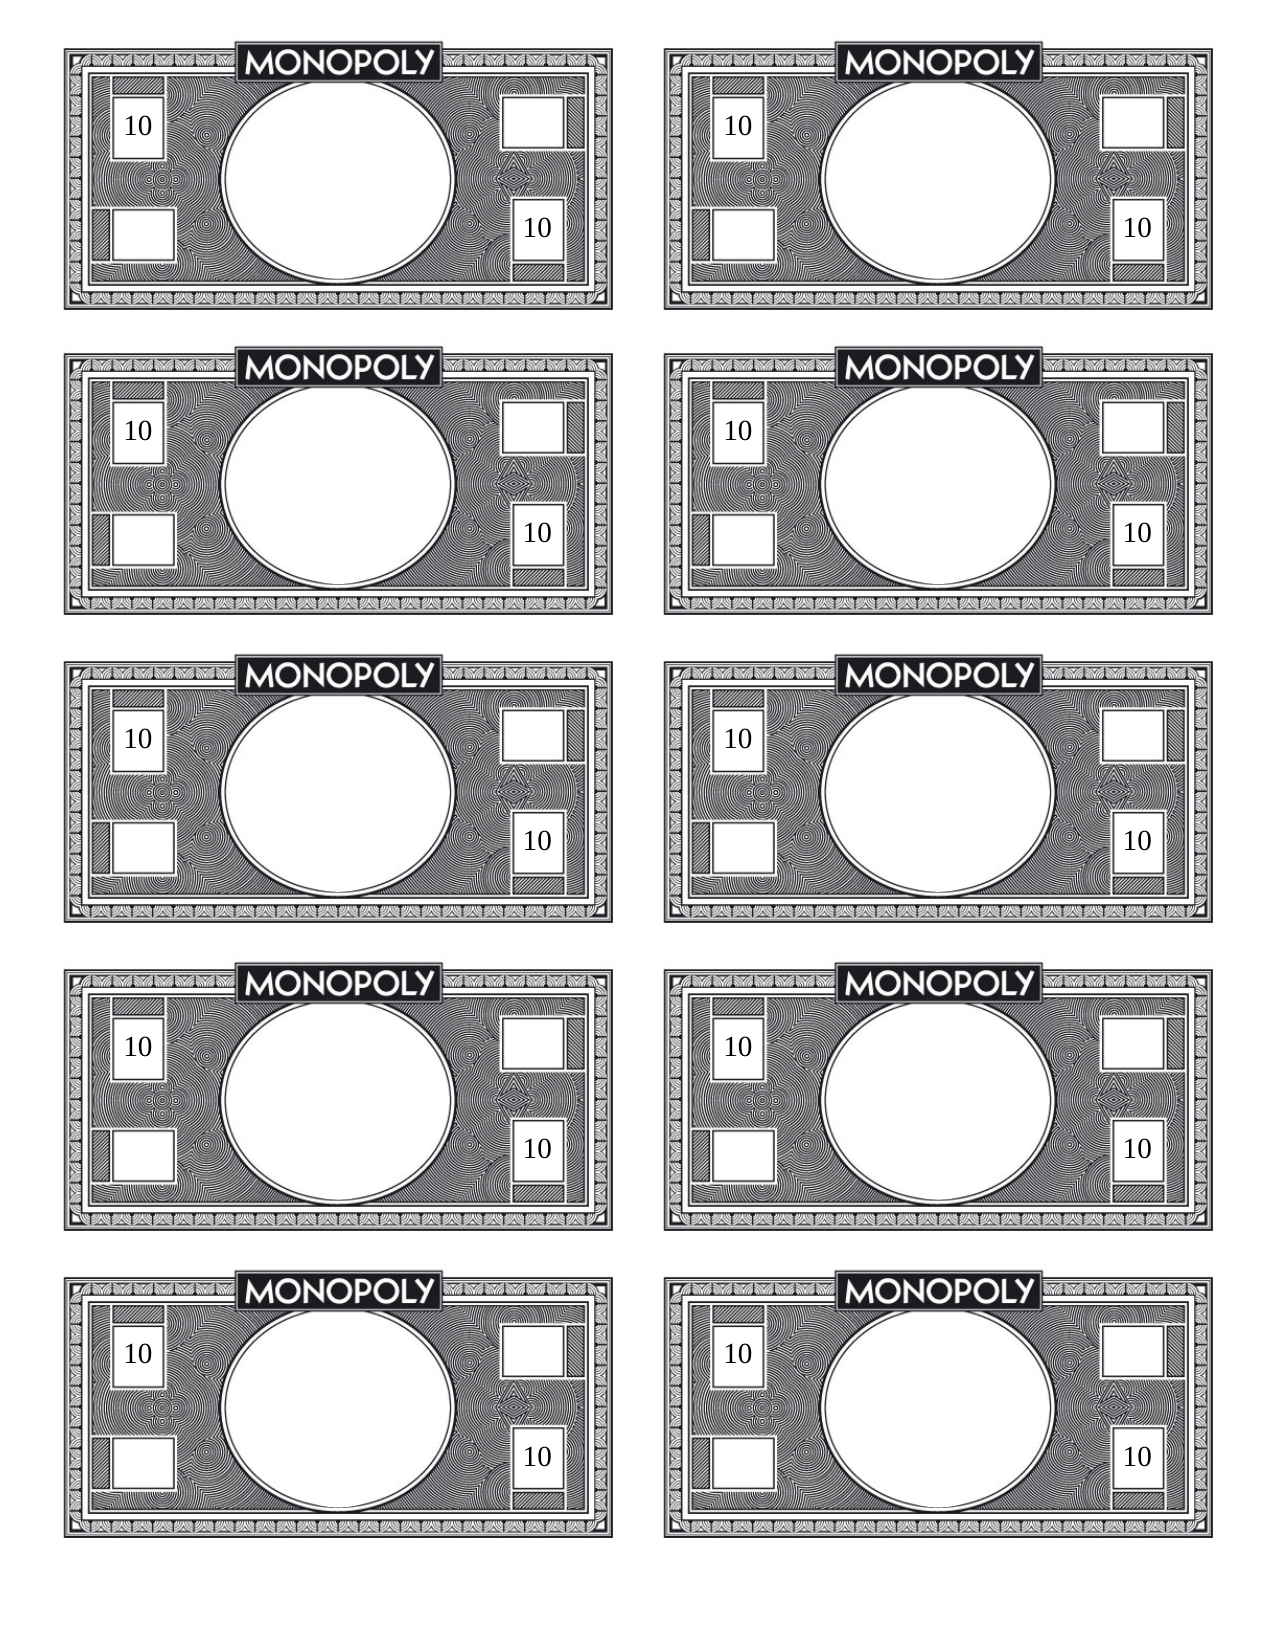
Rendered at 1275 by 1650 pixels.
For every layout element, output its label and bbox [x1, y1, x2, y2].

text_box [37, 638, 637, 946]
text_box [637, 330, 1238, 638]
text_box [37, 25, 637, 330]
text_box [37, 946, 637, 1254]
text_box [637, 946, 1238, 1254]
text_box [37, 330, 637, 638]
text_box [637, 1254, 1238, 1562]
text_box [37, 1254, 637, 1562]
text_box [637, 25, 1238, 330]
text_box [637, 638, 1238, 946]
